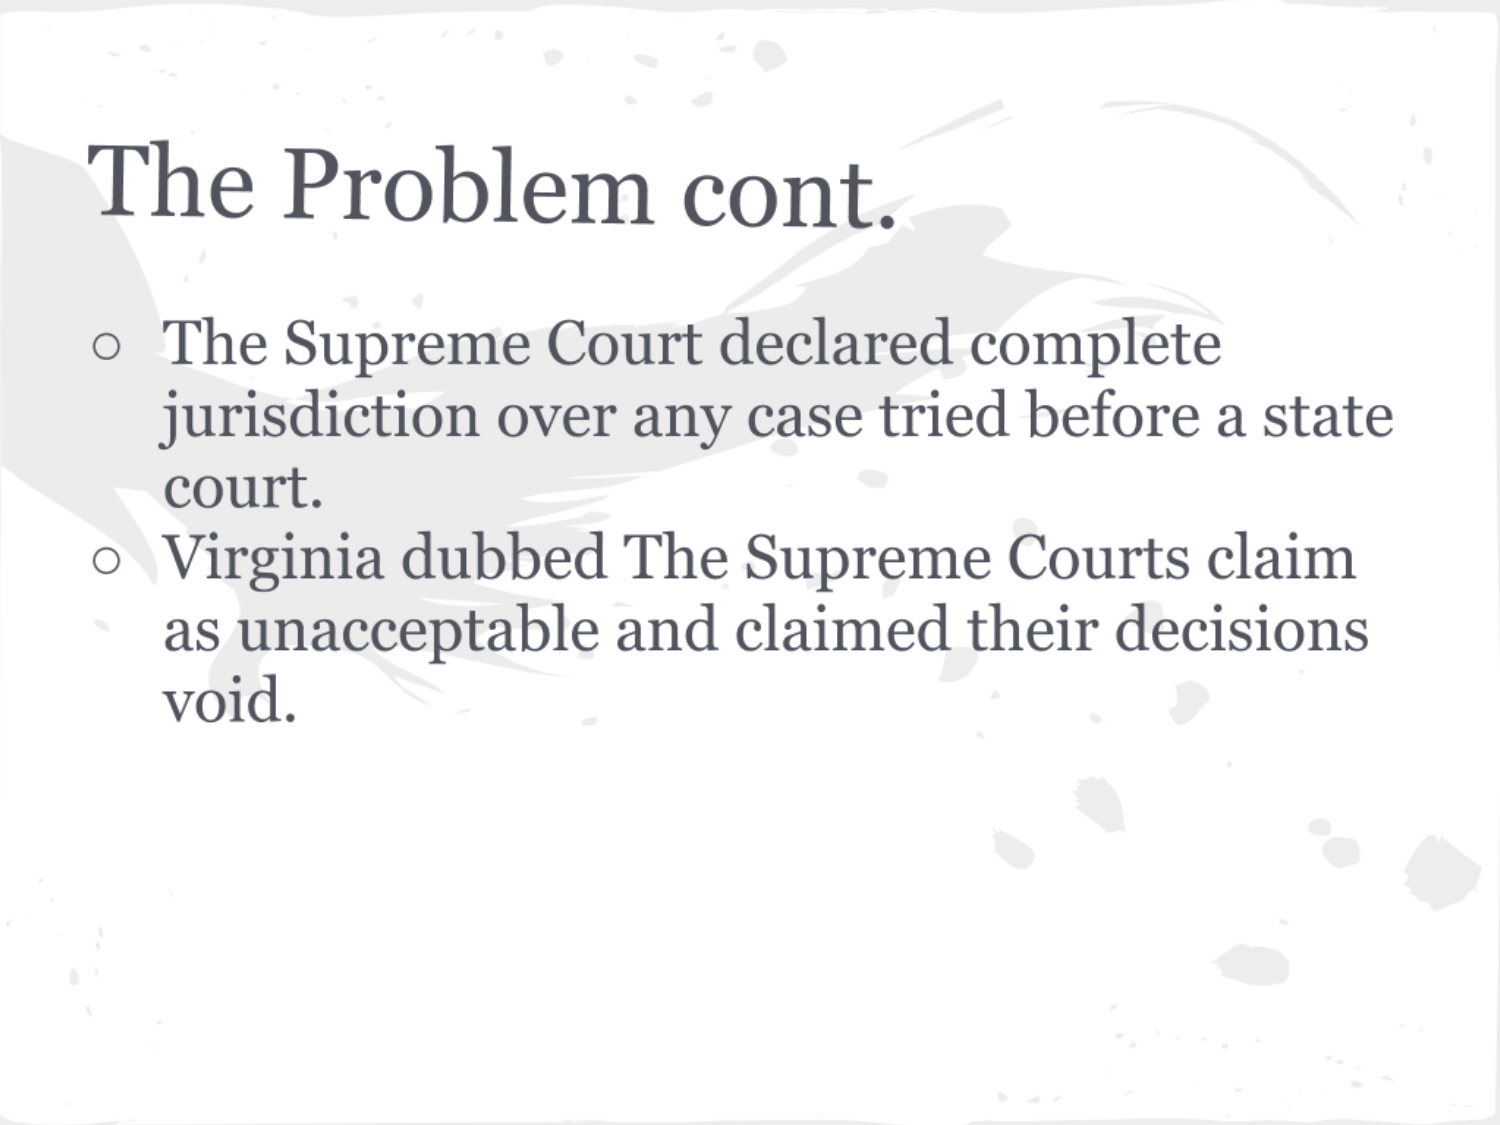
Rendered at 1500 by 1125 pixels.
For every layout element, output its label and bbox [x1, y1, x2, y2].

list [0, 0, 1500, 1125]
